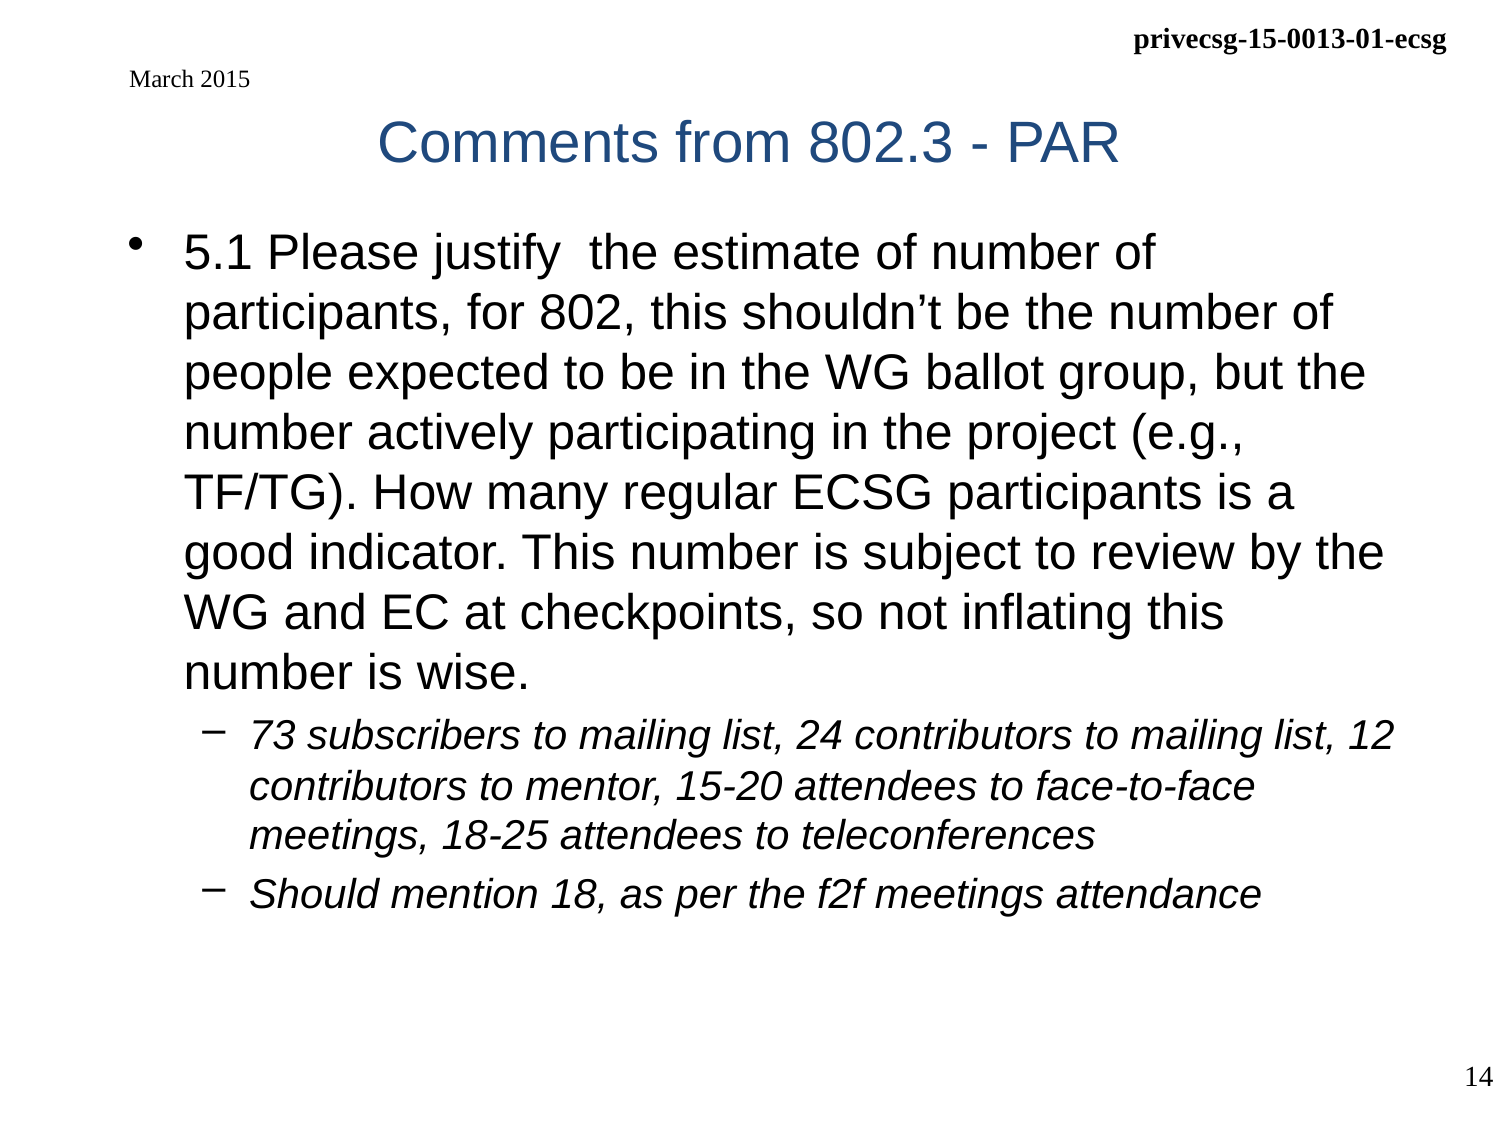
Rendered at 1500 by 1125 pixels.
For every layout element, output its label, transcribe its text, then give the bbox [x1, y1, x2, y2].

list 5.1 Please justify the estimate of number of participants, for 802, this shouldn’t be the number of people expected to be in the WG ballot group, but the number actively participating in the project (e.g., TF/TG). How many regular ECSG participants is a good indicator. This number is subject to review by the WG and EC at checkpoints, so not inflating this number is wise. 73 subscribers to mailing list, 24 contributors to mailing list, 12 contributors to mentor, 15-20 attendees to face-to-face meetings, 18-25 attendees to teleconferences Should mention 18, as per the f2f meetings attendance [112, 212, 1424, 1016]
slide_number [114, 54, 422, 100]
title Comments from 802.3 - PAR [75, 45, 1425, 233]
